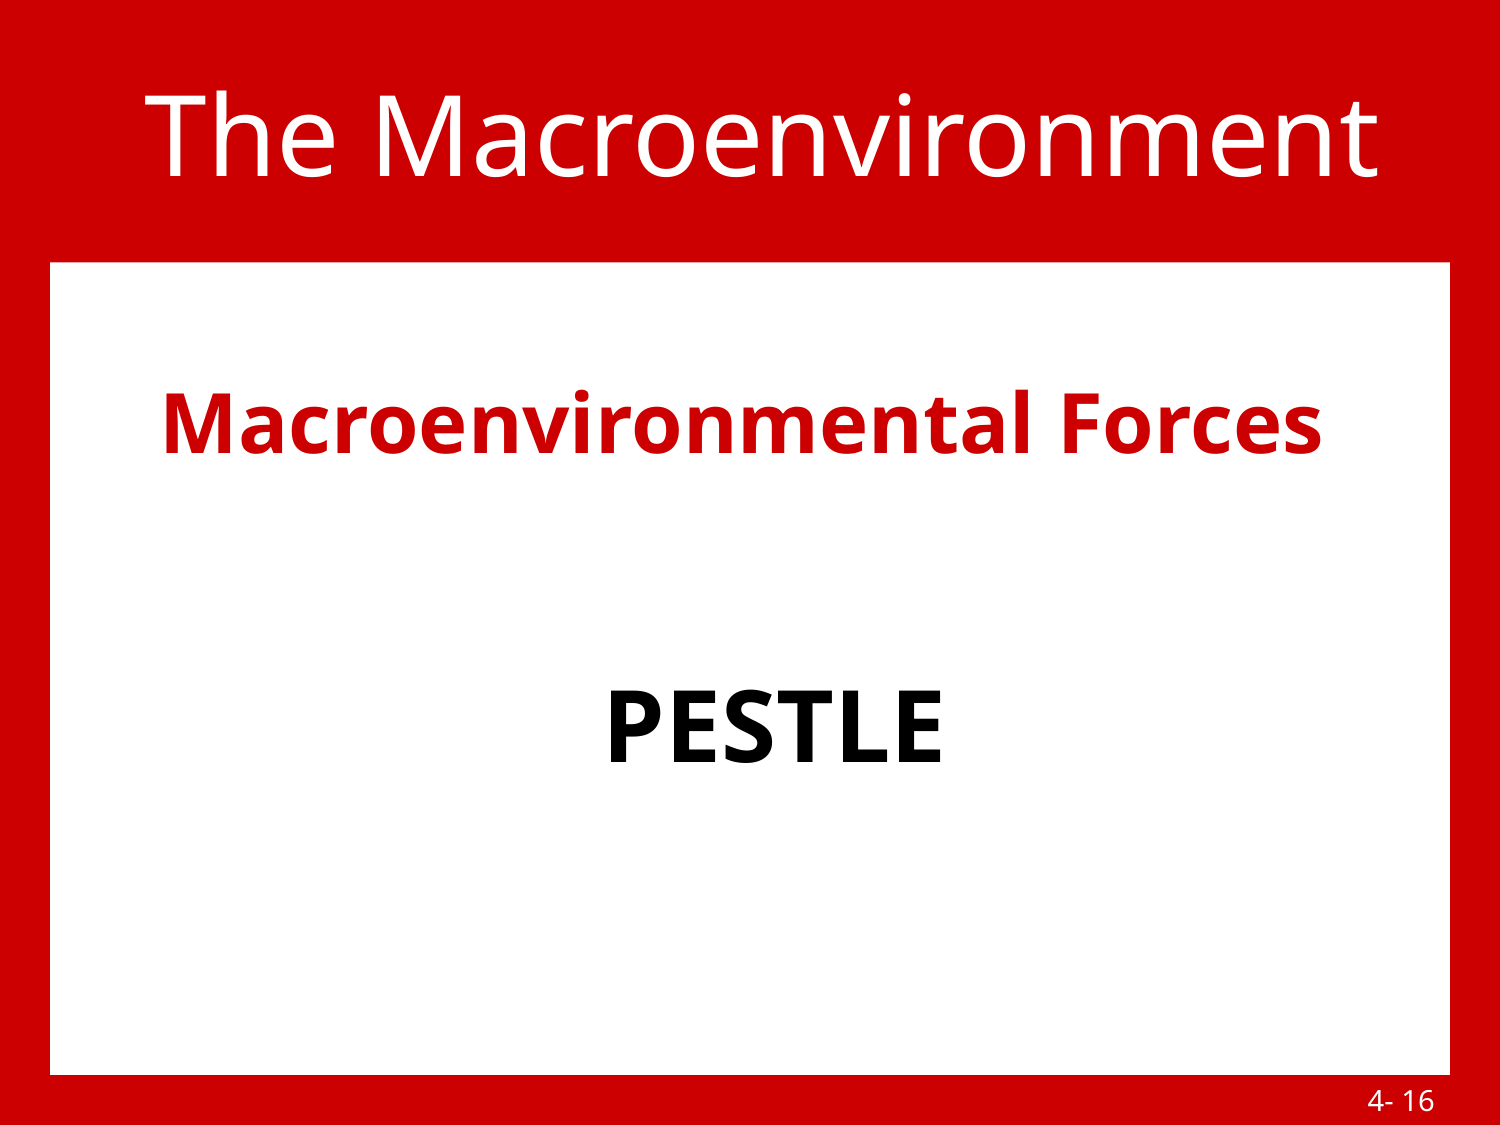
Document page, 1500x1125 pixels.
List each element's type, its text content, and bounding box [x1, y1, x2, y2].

list PESTLE [462, 524, 1088, 1072]
text_box Macroenvironmental Forces [0, 362, 1485, 478]
slide_number 4- 15 [1137, 1074, 1451, 1125]
text_box [50, 49, 1450, 263]
title The Macroenvironment [124, 37, 1401, 226]
